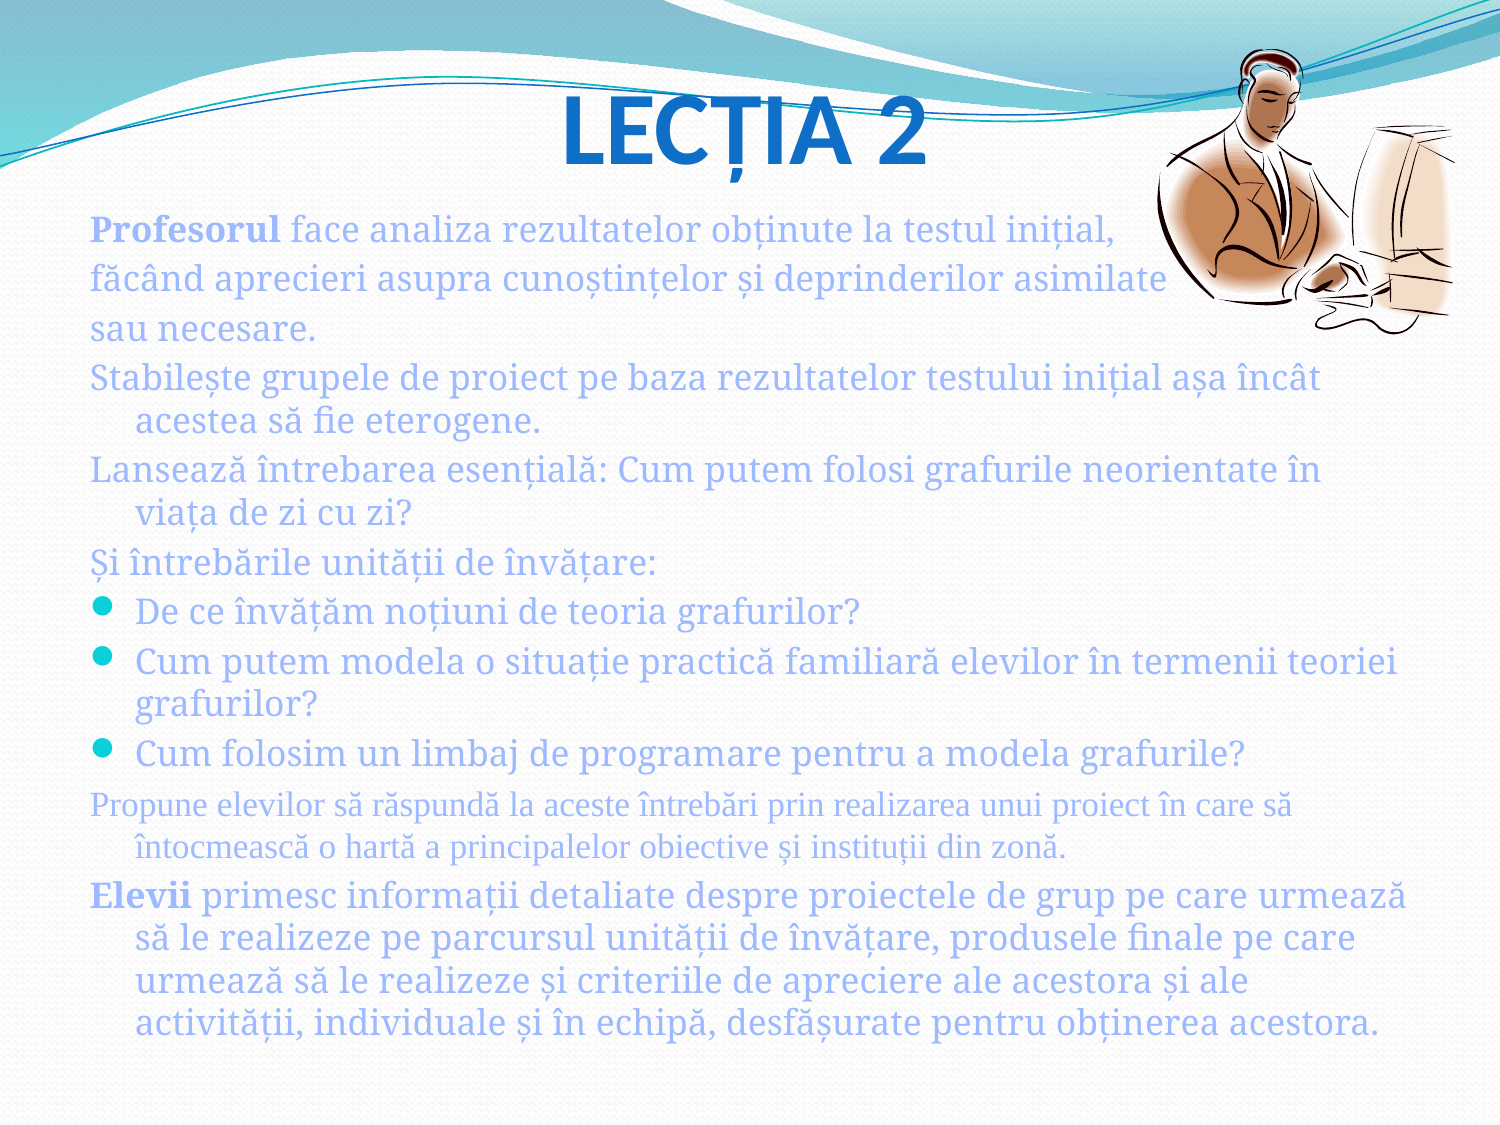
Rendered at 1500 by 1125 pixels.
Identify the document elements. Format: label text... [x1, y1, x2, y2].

picture [1148, 46, 1456, 338]
list Profesorul face analiza rezultatelor obținute la testul inițial, făcând aprecieri asupra cunoștințelor și deprinderilor asimilate sau necesare. Stabilește grupele de proiect pe baza rezultatelor testului inițial așa încât acestea să fie eterogene. Lansează întrebarea esențială: Cum putem folosi grafurile neorientate în viața de zi cu zi? Și întrebările unității de învățare: De ce învăţăm noţiuni de teoria grafurilor? Cum putem modela o situaţie practică familiară elevilor în termenii teoriei grafurilor? Cum folosim un limbaj de programare pentru a modela grafurile? Propune elevilor să răspundă la aceste întrebări prin realizarea unui proiect în care să întocmească o hartă a principalelor obiective și instituții din zonă. Elevii primesc informaţii detaliate despre proiectele de grup pe care urmează să le realizeze pe parcursul unităţii de învăţare, produsele finale pe care urmează să le realizeze şi criteriile de apreciere ale acestora şi ale activităţii, individuale şi în echipă, desfăşurate pentru obţinerea acestora. [75, 199, 1425, 1038]
title Lecția 2 [70, 46, 1148, 186]
